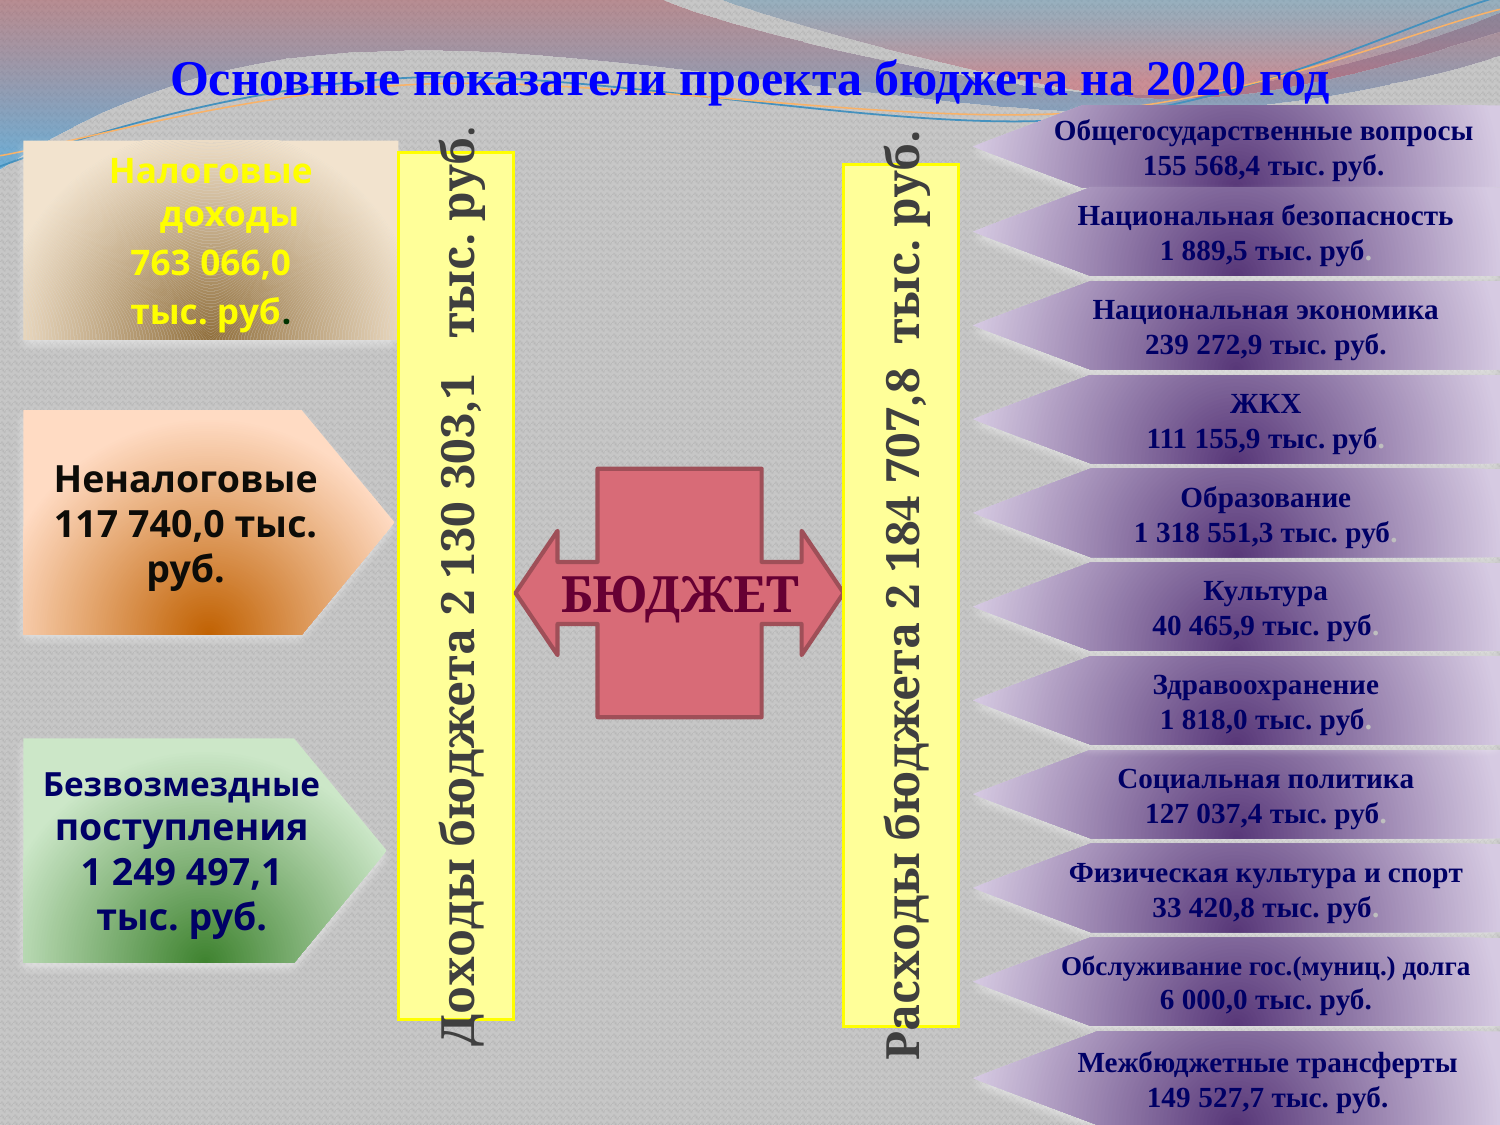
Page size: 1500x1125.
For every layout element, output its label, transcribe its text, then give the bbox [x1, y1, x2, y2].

text_box Общегосударственные вопросы 155 568,4 тыс. руб. [972, 105, 1500, 188]
text_box Национальная экономика 239 272,9 тыс. руб. . [972, 281, 1500, 370]
text_box Доходы бюджета 2 130 303,1 тыс. руб. [398, 152, 514, 1020]
title Основные показатели проекта бюджета на 2020 год [0, 0, 1500, 106]
text_box Национальная безопасность 1 889,5 тыс. руб. [972, 187, 1500, 276]
text_box Обслуживание гос.(муниц.) долга 6 000,0 тыс. руб. [972, 937, 1500, 1026]
text_box Неналоговые 117 740,0 тыс. руб. [23, 410, 395, 635]
text_box Здравоохранение 1 818,0 тыс. руб. [972, 656, 1500, 745]
list Налоговые доходы 763 066,0 тыс. руб. [23, 140, 399, 340]
text_box Образование 1 318 551,3 тыс. руб. [972, 468, 1500, 558]
table_header Наименование [1081, 751, 1500, 757]
text_box Культура 40 465,9 тыс. руб. [972, 562, 1500, 651]
text_box ЖКХ 111 155,9 тыс. руб. [972, 375, 1500, 464]
text_box Расходы бюджета 2 184 707,8 тыс. руб. [843, 164, 959, 1027]
text_box Социальная политика 127 037,4 тыс. руб. [972, 754, 1500, 839]
text_box БЮДЖЕТ [513, 466, 843, 720]
text_box Физическая культура и спорт 33 420,8 тыс. руб. [972, 843, 1500, 933]
text_box Межбюджетные трансферты 149 527,7 тыс. руб. [972, 1031, 1500, 1125]
text_box Безвозмездные поступления 1 249 497,1 тыс. руб. [23, 738, 387, 963]
